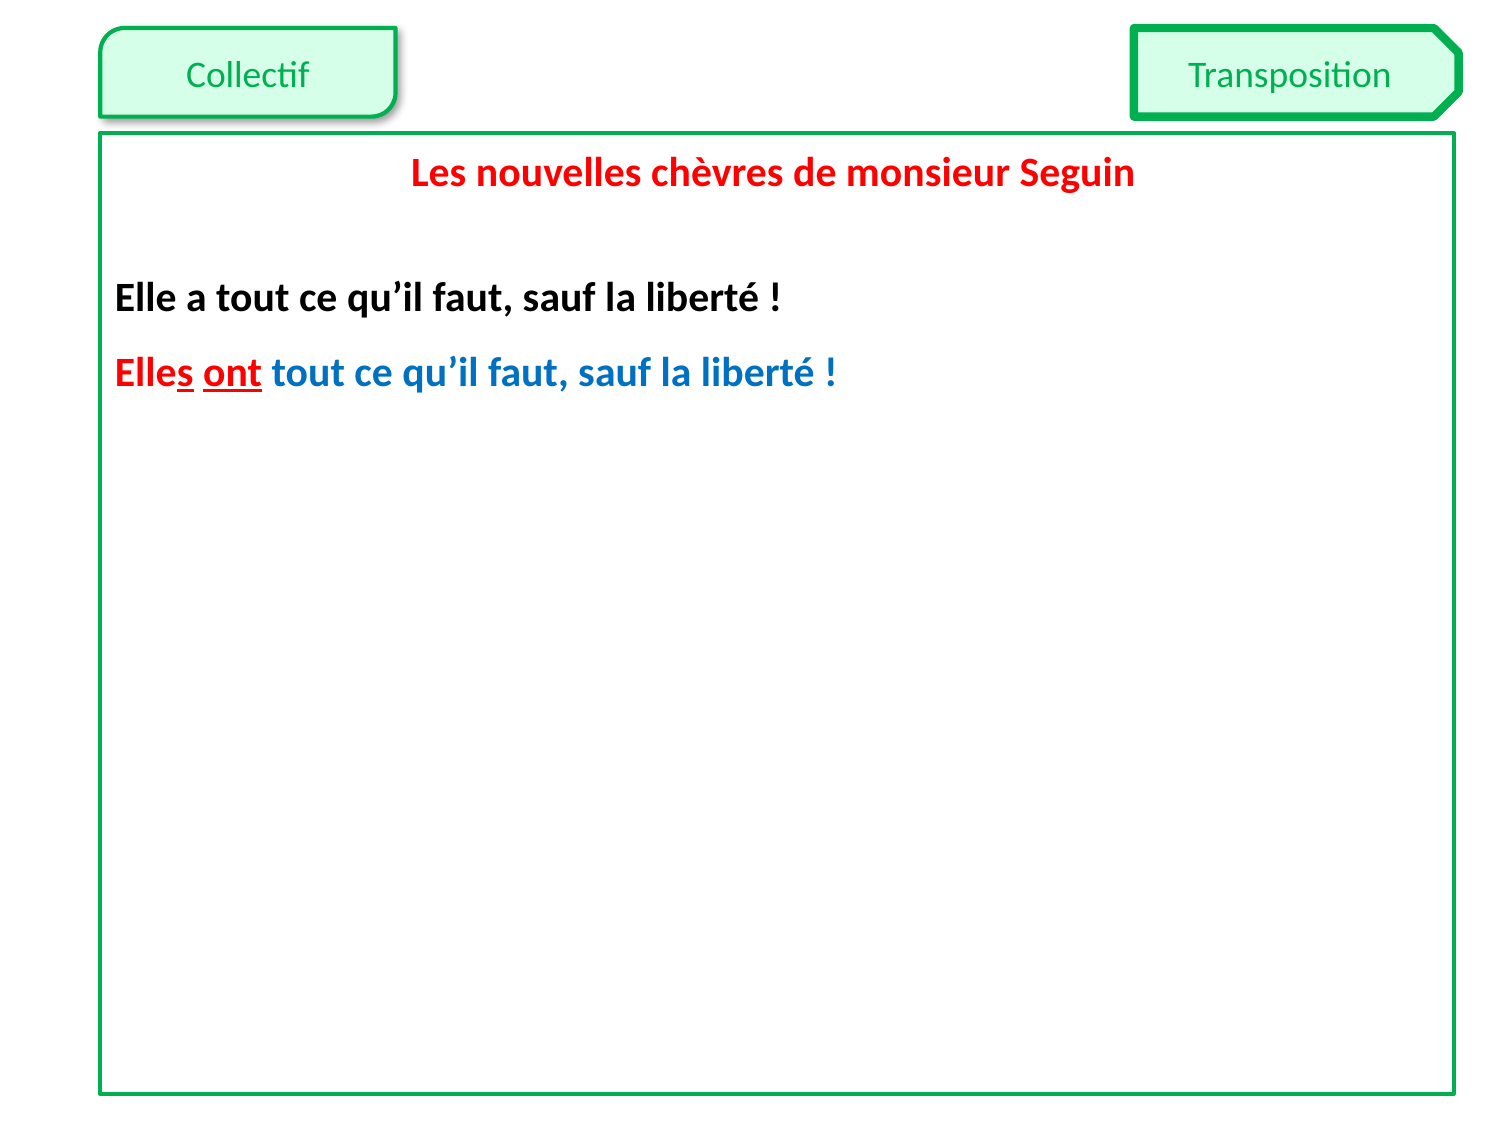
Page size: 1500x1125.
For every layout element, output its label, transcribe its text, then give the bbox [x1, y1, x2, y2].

text_box Les nouvelles chèvres de monsieur Seguin Elle a tout ce qu’il faut, sauf la liberté ! Elles ont tout ce qu’il faut, sauf la liberté ! [100, 137, 1447, 402]
